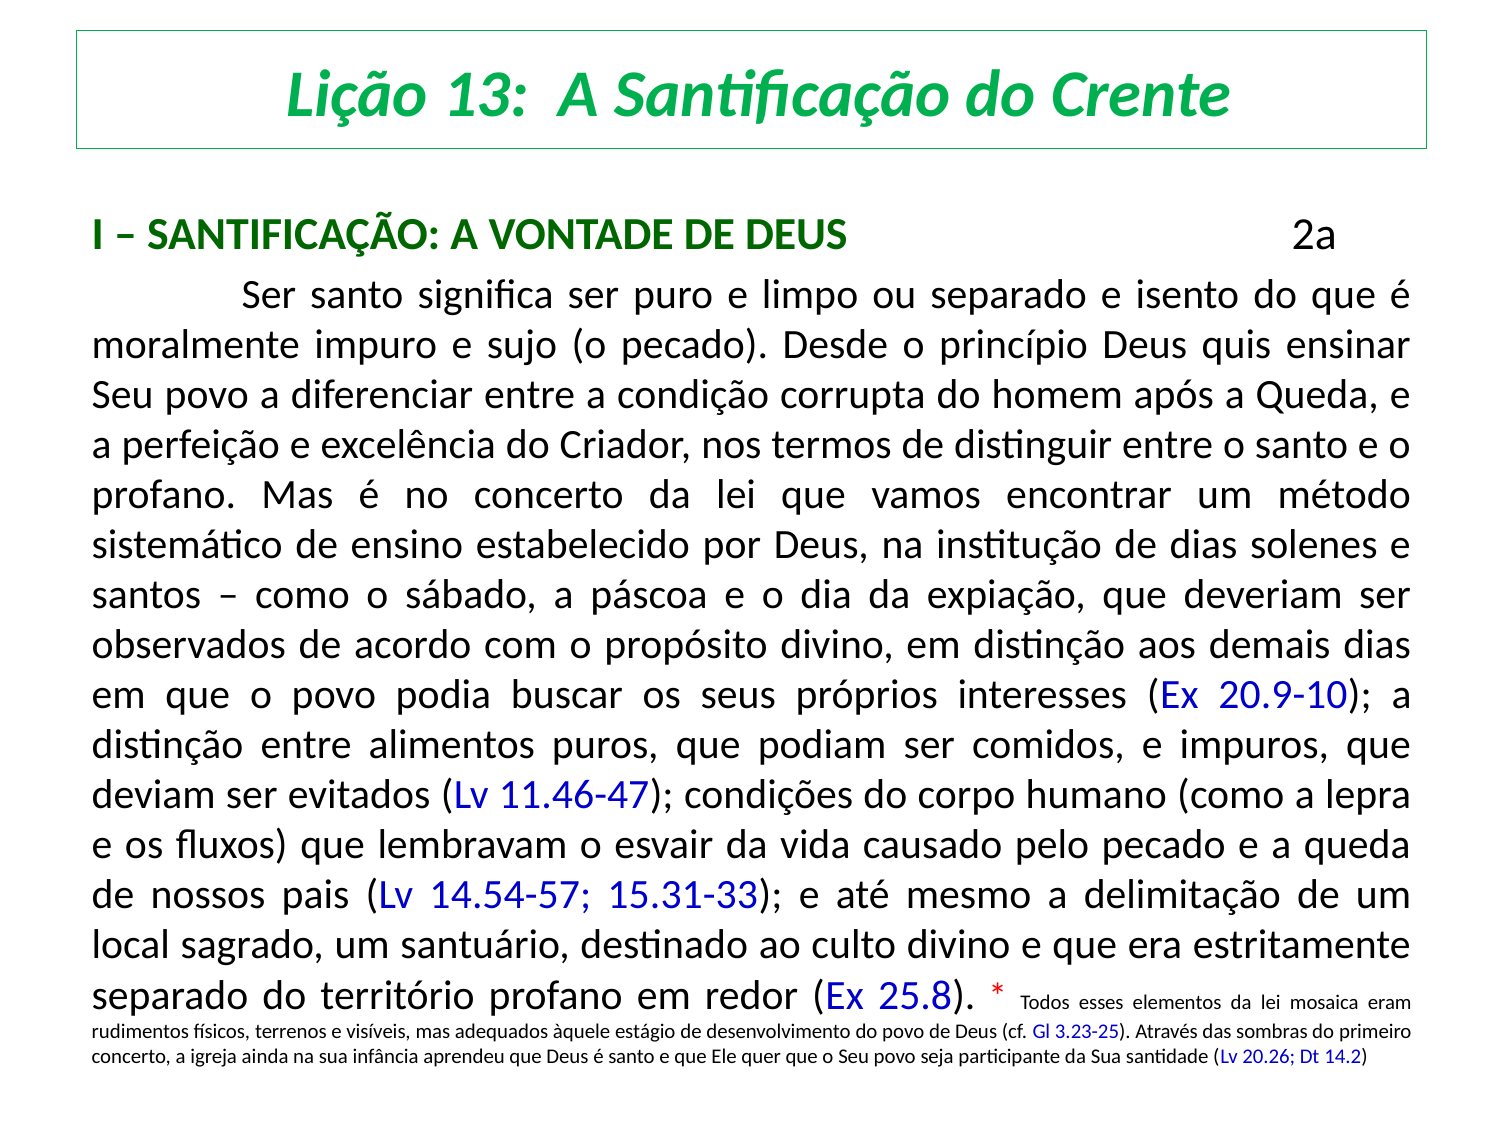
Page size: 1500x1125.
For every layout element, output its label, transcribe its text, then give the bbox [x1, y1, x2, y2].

list I – SANTIFICAÇÃO: A VONTADE DE DEUS 2a Ser santo significa ser puro e limpo ou separado e isento do que é moralmente impuro e sujo (o pecado). Desde o princípio Deus quis ensinar Seu povo a diferenciar entre a condição corrupta do homem após a Queda, e a perfeição e excelência do Criador, nos termos de distinguir entre o santo e o profano. Mas é no concerto da lei que vamos encontrar um método sistemático de ensino estabelecido por Deus, na institução de dias solenes e santos – como o sábado, a páscoa e o dia da expiação, que deveriam ser observados de acordo com o propósito divino, em distinção aos demais dias em que o povo podia buscar os seus próprios interesses (Ex 20.9-10); a distinção entre alimentos puros, que podiam ser comidos, e impuros, que deviam ser evitados (Lv 11.46-47); condições do corpo humano (como a lepra e os fluxos) que lembravam o esvair da vida causado pelo pecado e a queda de nossos pais (Lv 14.54-57; 15.31-33); e até mesmo a delimitação de um local sagrado, um santuário, destinado ao culto divino e que era estritamente separado do território profano em redor (Ex 25.8). * Todos esses elementos da lei mosaica eram rudimentos físicos, terrenos e visíveis, mas adequados àquele estágio de desenvolvimento do povo de Deus (cf. Gl 3.23-25). Através das sombras do primeiro concerto, a igreja ainda na sua infância aprendeu que Deus é santo e que Ele quer que o Seu povo seja participante da Sua santidade (Lv 20.26; Dt 14.2) [76, 196, 1427, 1083]
title Lição 13: A Santificação do Crente [76, 30, 1427, 149]
